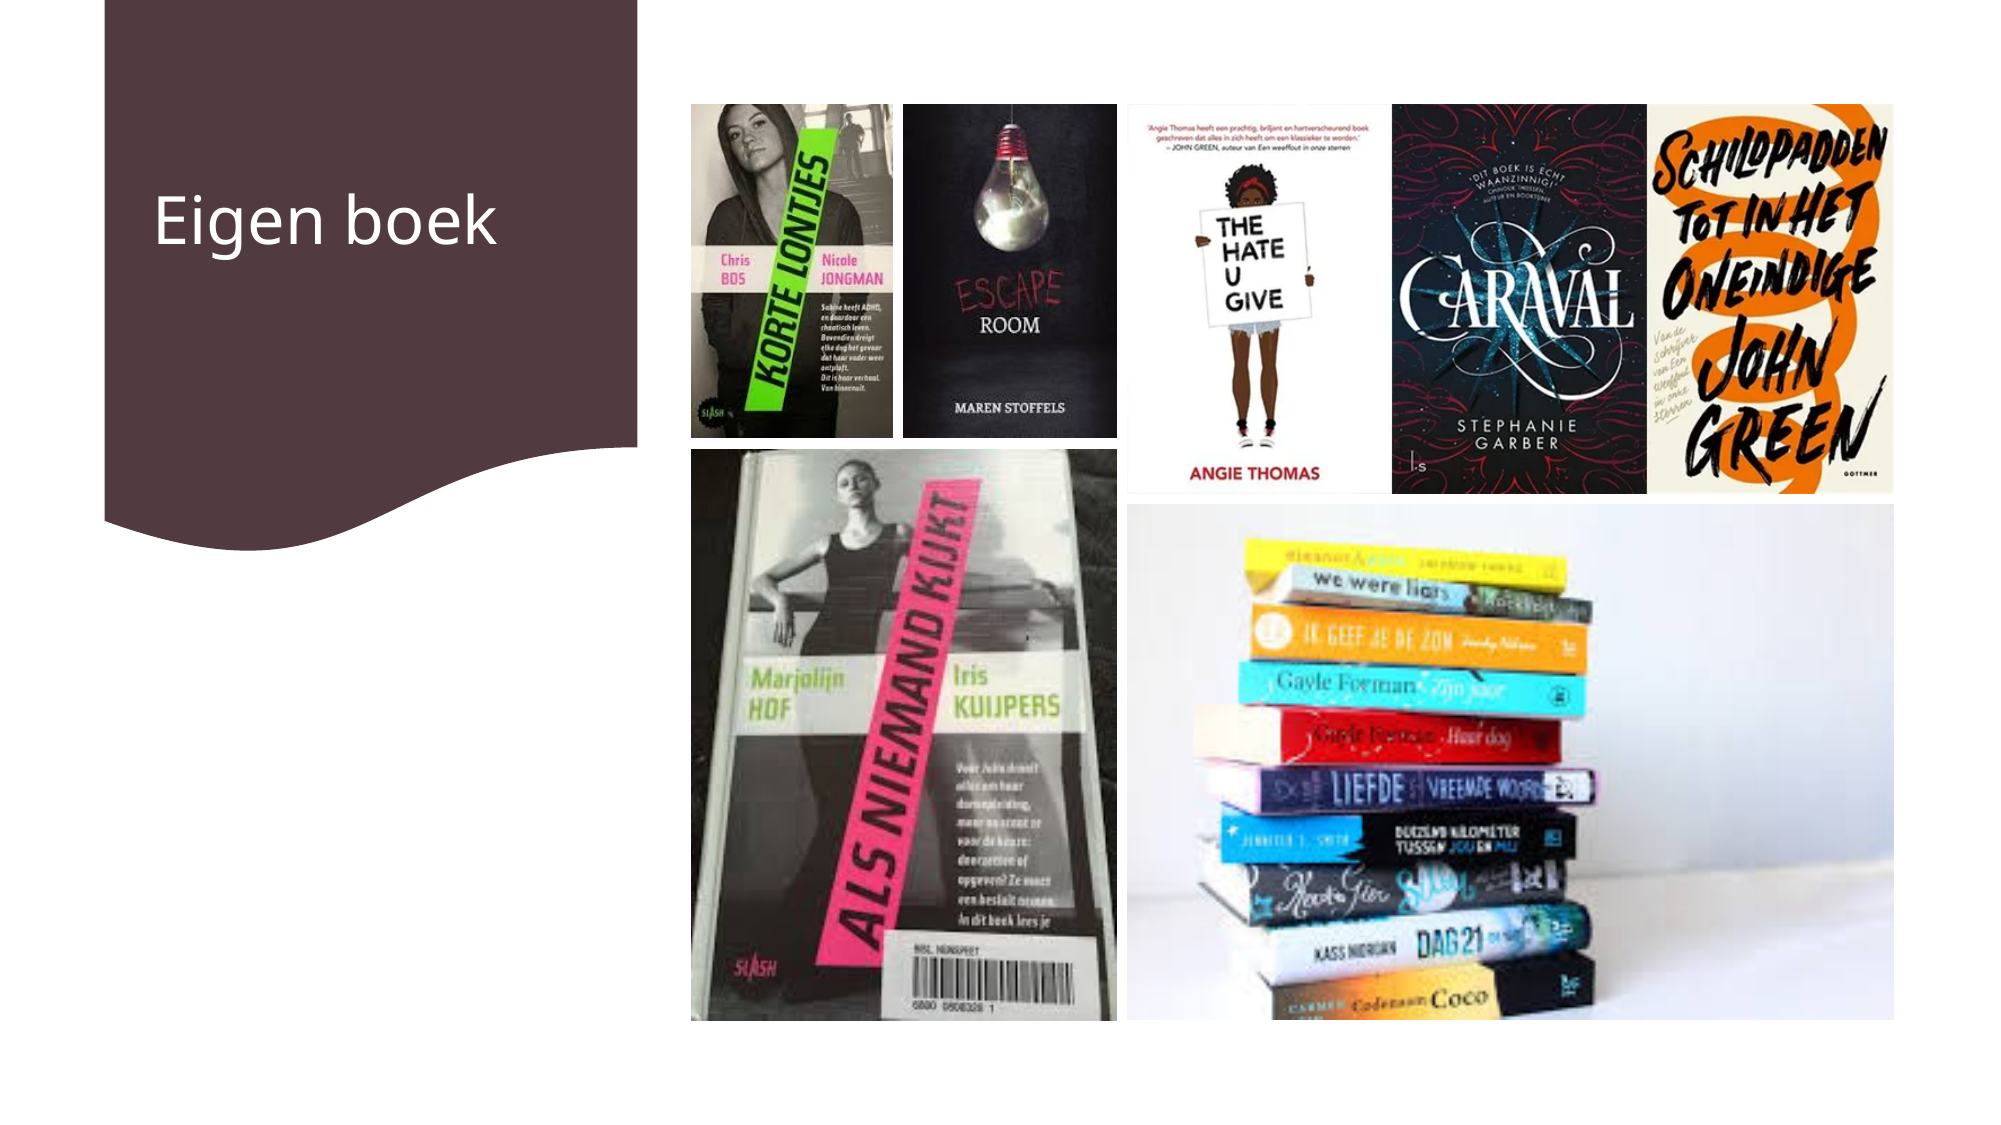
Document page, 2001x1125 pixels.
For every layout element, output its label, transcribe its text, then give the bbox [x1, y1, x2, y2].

picture [691, 104, 893, 438]
text_box [103, 0, 639, 552]
title Eigen boek [137, 28, 604, 417]
picture [1127, 104, 1894, 494]
picture [903, 104, 1117, 438]
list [691, 449, 1117, 1021]
picture [1127, 504, 1894, 1020]
